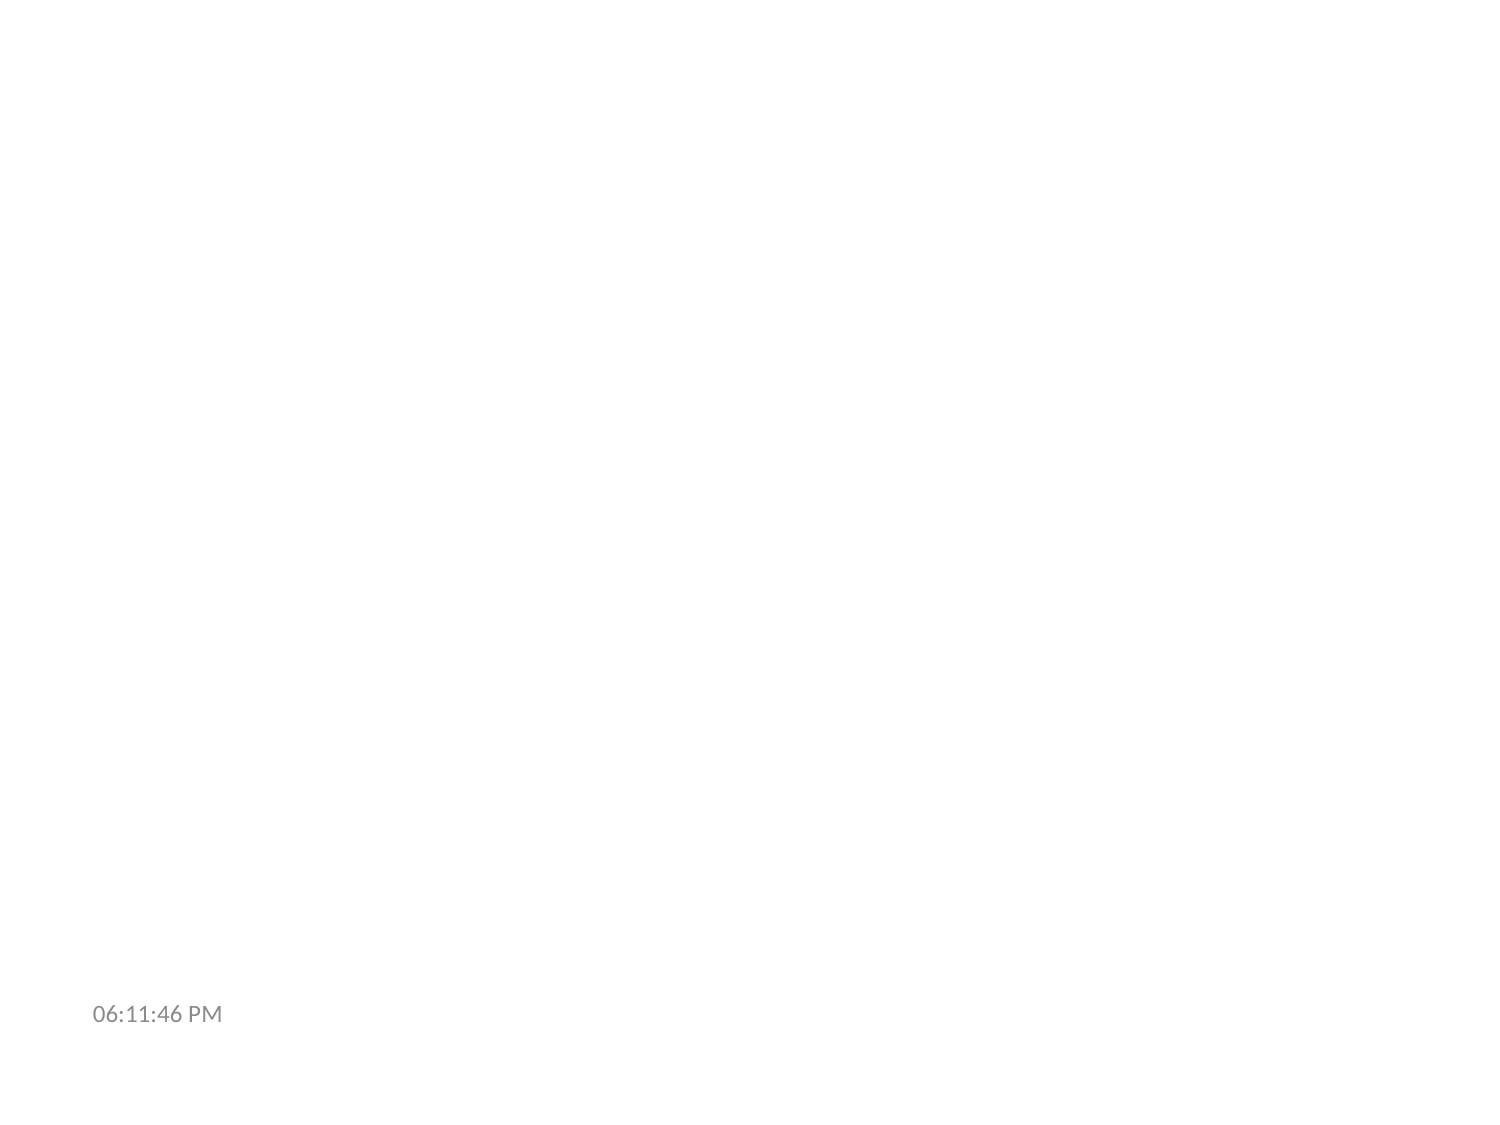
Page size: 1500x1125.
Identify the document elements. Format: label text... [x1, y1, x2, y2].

text_box 3:35:09 PM [77, 982, 428, 1043]
